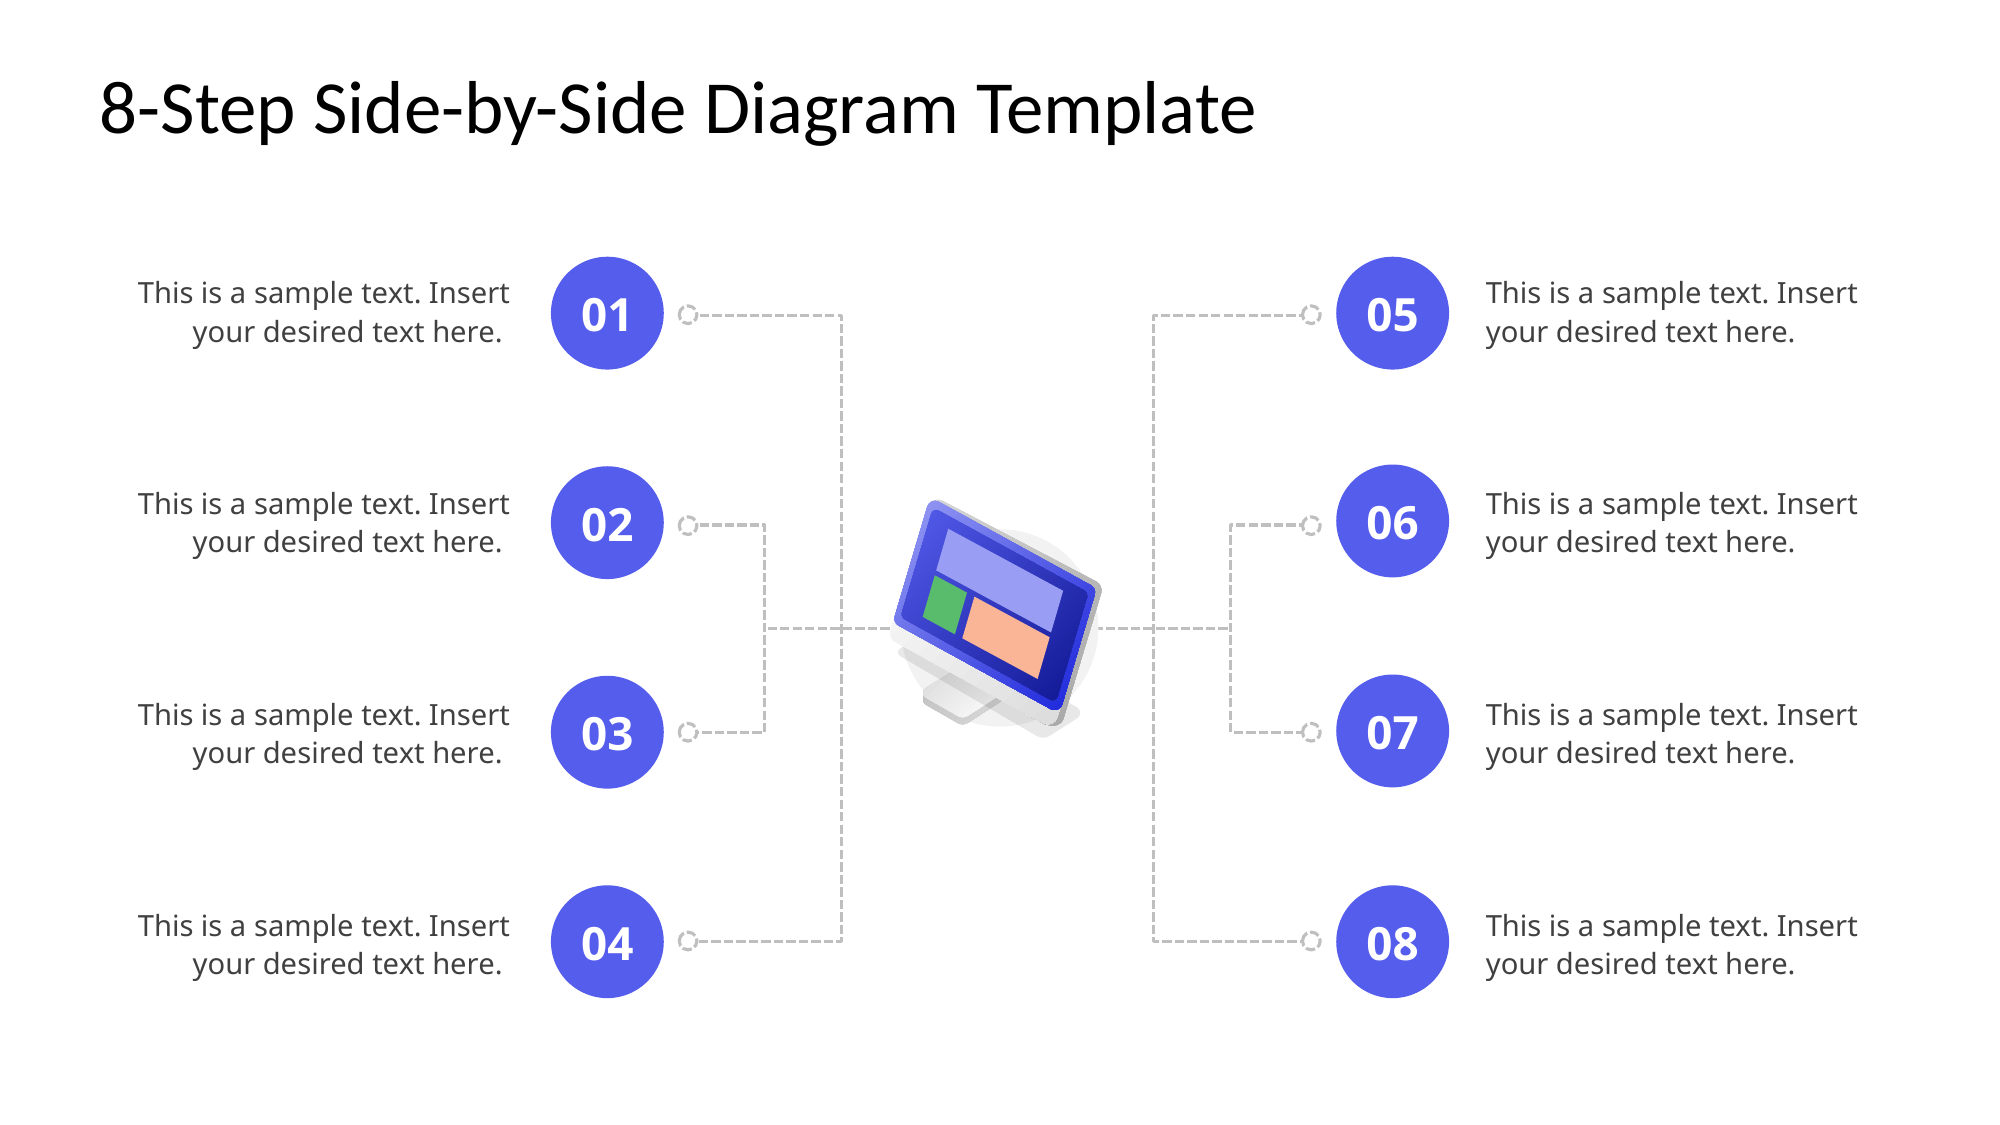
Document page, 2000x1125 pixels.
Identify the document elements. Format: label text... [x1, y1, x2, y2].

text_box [1335, 674, 1450, 788]
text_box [1335, 256, 1450, 370]
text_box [550, 465, 664, 580]
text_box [889, 499, 1102, 738]
text_box This is a sample text. Insert your desired text here. [125, 887, 511, 996]
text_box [550, 675, 664, 789]
text_box This is a sample text. Insert your desired text here. [1485, 466, 1871, 575]
text_box This is a sample text. Insert your desired text here. [1485, 887, 1871, 996]
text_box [1335, 885, 1450, 999]
text_box This is a sample text. Insert your desired text here. [125, 676, 511, 786]
text_box This is a sample text. Insert your desired text here. [1485, 676, 1871, 786]
text_box This is a sample text. Insert your desired text here. [1485, 255, 1871, 364]
text_box This is a sample text. Insert your desired text here. [125, 255, 511, 364]
text_box This is a sample text. Insert your desired text here. [125, 466, 511, 575]
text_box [550, 885, 664, 999]
title 8-Step Side-by-Side Diagram Template [99, 45, 1900, 162]
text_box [678, 305, 948, 951]
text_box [949, 305, 1321, 951]
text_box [550, 256, 664, 370]
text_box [1335, 464, 1450, 578]
